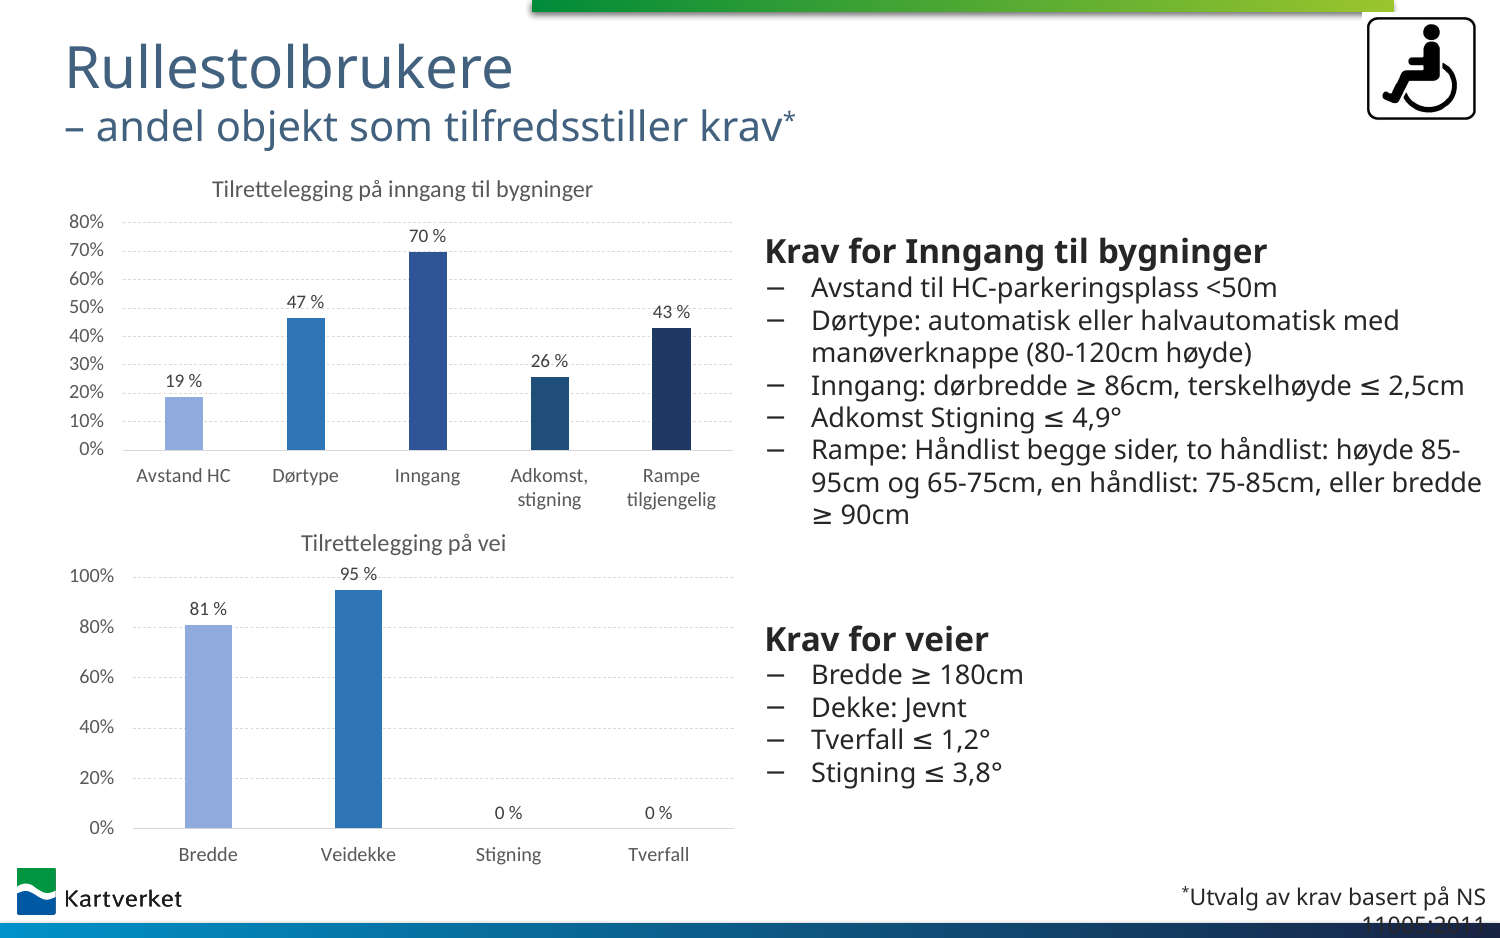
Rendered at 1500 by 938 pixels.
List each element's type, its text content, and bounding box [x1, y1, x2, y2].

picture [1362, 12, 1481, 126]
picture [62, 520, 746, 874]
text_box Krav for Inngang til bygninger Avstand til HC-parkeringsplass <50m Dørtype: automatisk eller halvautomatisk med manøverknappe (80-120cm høyde) Inngang: dørbredde ≥ 86cm, terskelhøyde ≤ 2,5cm Adkomst Stigning ≤ 4,9° Rampe: Håndlist begge sider, to håndlist: høyde 85-95cm og 65-75cm, en håndlist: 75-85cm, eller bredde ≥ 90cm [749, 223, 1500, 538]
text_box Krav for veier Bredde ≥ 180cm Dekke: Jevnt Tverfall ≤ 1,2° Stigning ≤ 3,8° [749, 610, 1500, 795]
text_box *Utvalg av krav basert på NS 11005:2011 [1068, 873, 1500, 938]
picture [62, 166, 744, 519]
text_box Rullestolbrukere – andel objekt som tilfredsstiller krav* [49, 25, 1431, 158]
